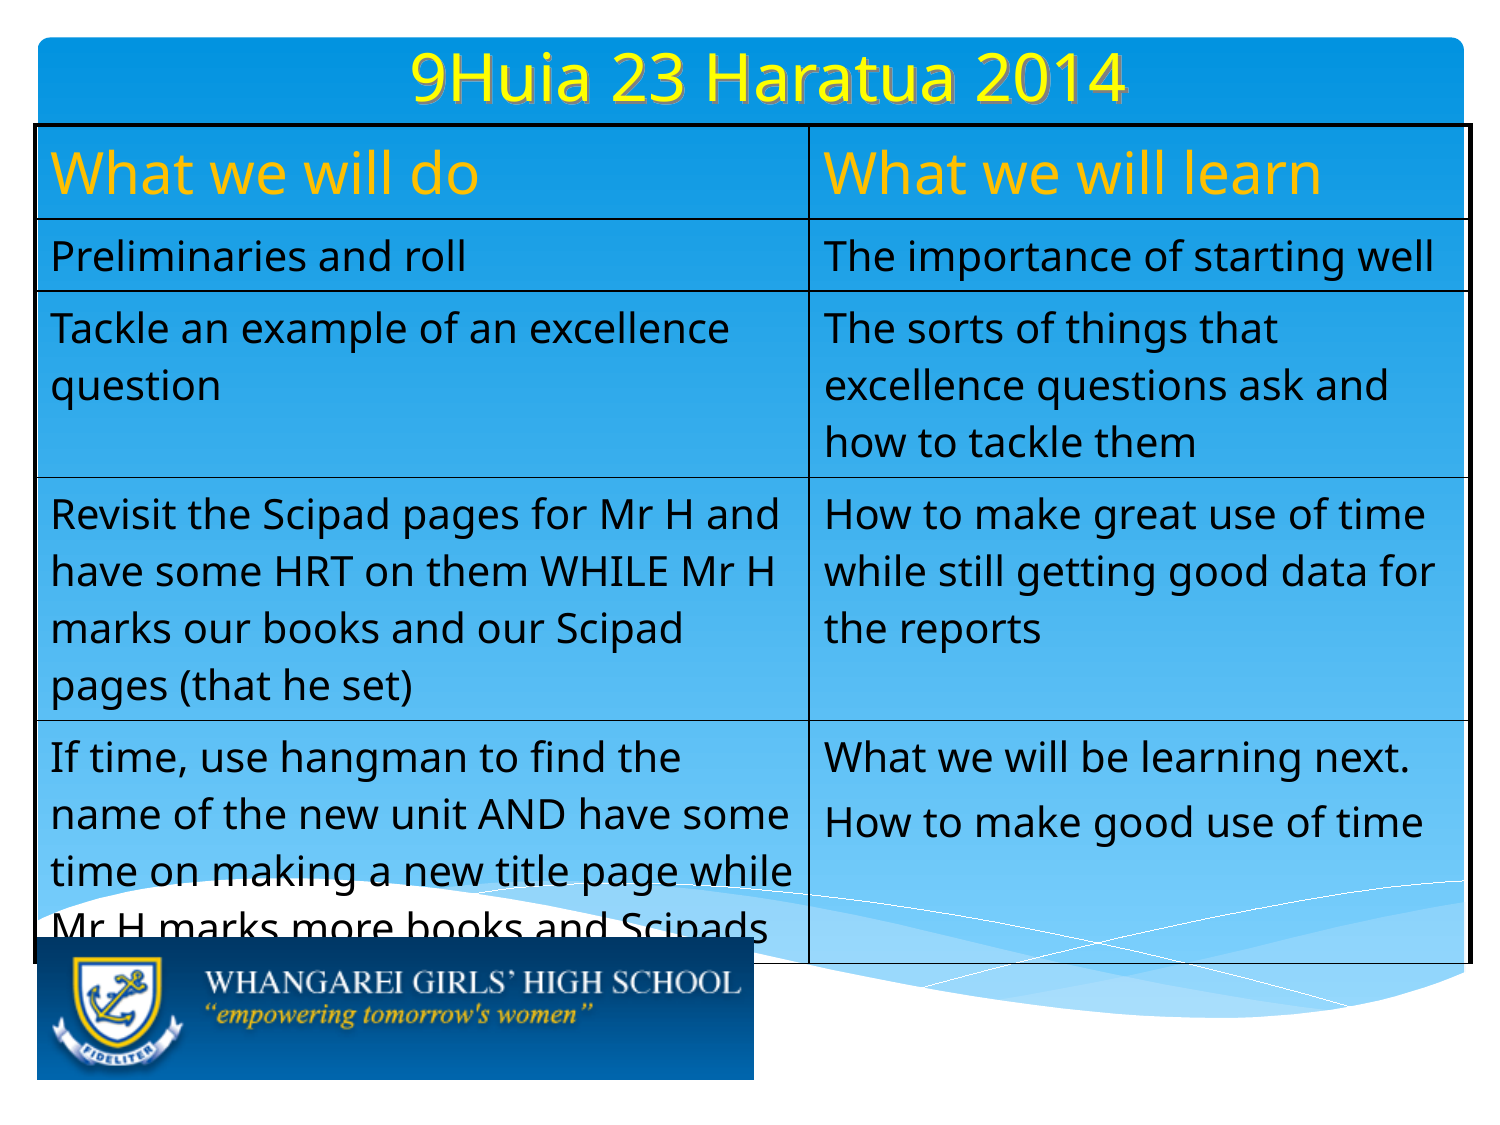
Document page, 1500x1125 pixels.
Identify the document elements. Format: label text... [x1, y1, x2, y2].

table_cell The importance of starting well [810, 220, 1468, 290]
table_cell What we will be learning next. How to make good use of time [810, 721, 1468, 963]
table_header What we will learn [810, 127, 1468, 218]
table_cell The sorts of things that excellence questions ask and how to tackle them [810, 292, 1468, 477]
table_header What we will do [37, 127, 808, 218]
table_cell Revisit the Scipad pages for Mr H and have some HRT on them WHILE Mr H marks our books and our Scipad pages (that he set) [37, 478, 808, 720]
table_cell Preliminaries and roll [37, 220, 808, 290]
picture [37, 937, 754, 1080]
table_cell How to make great use of time while still getting good data for the reports [810, 478, 1468, 720]
table_cell Tackle an example of an excellence question [37, 292, 808, 477]
table_cell If time, use hangman to find the name of the new unit AND have some time on making a new title page while Mr H marks more books and Scipads [37, 721, 808, 963]
text_box 9Huia 23 Haratua 2014 [162, 24, 1375, 123]
